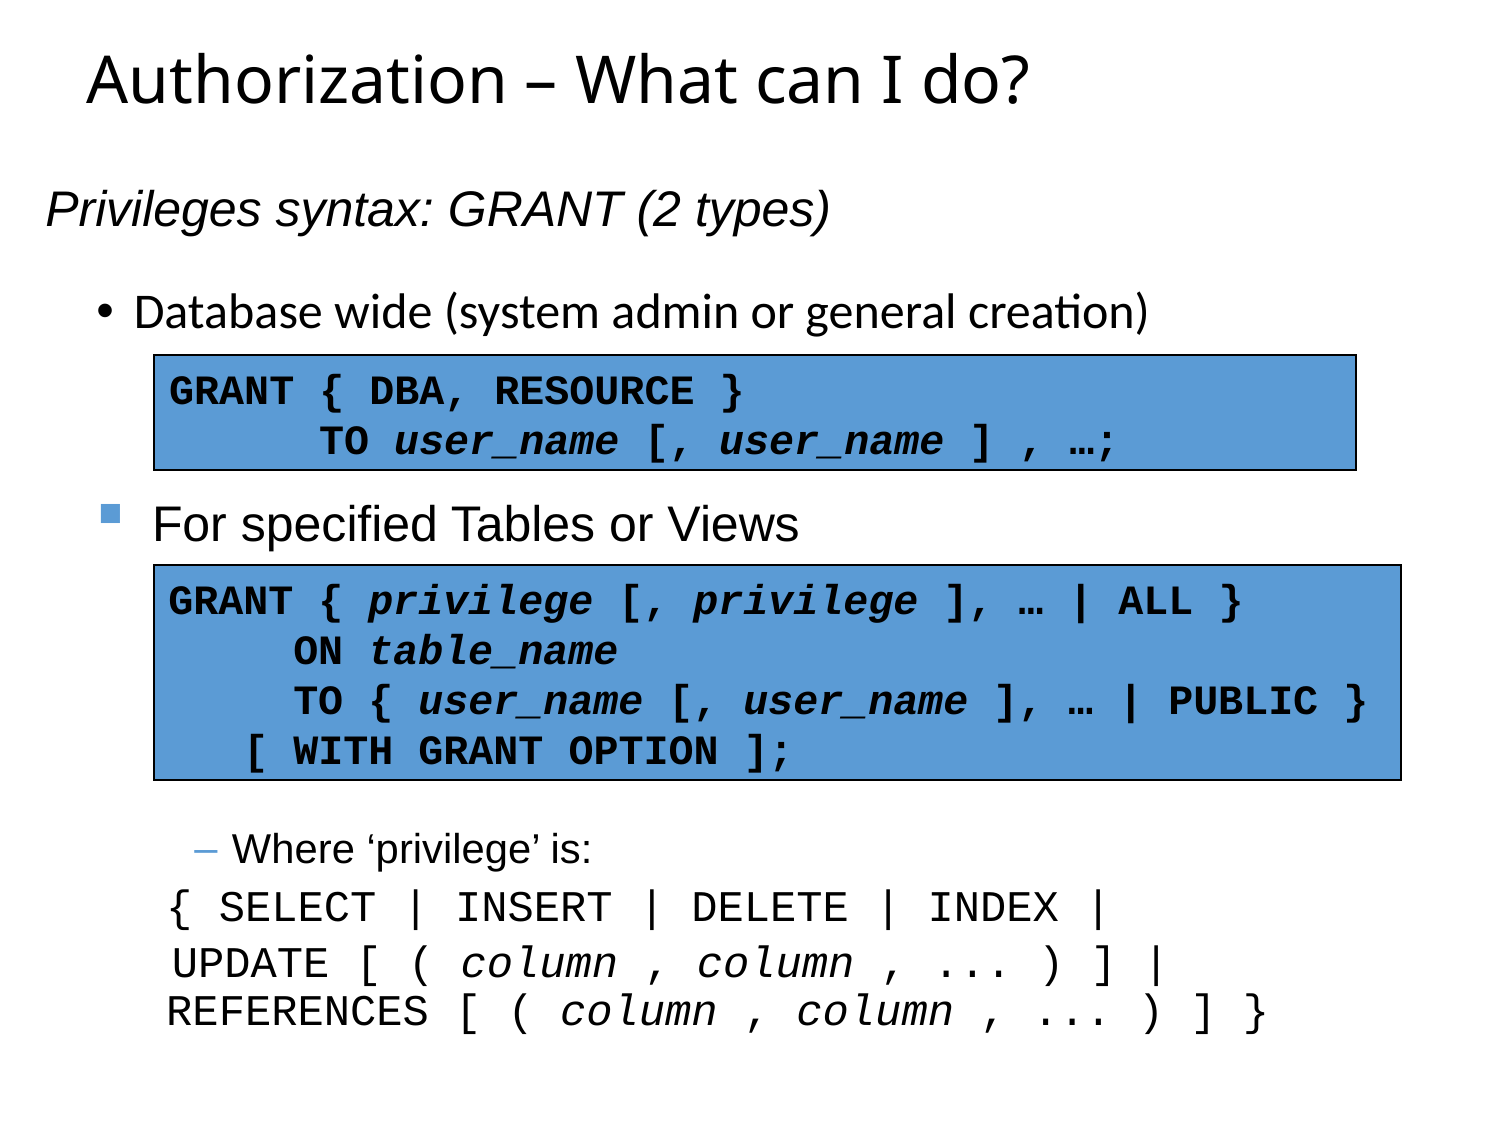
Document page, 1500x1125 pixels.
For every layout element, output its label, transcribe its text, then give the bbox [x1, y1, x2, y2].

text_box GRANT { privilege [, privilege ], … | ALL } ON table_name TO { user_name [, user_name ], … | PUBLIC } [ WITH GRANT OPTION ]; [153, 620, 1401, 780]
text_box Where ‘privilege’ is: { SELECT | INSERT | DELETE | INDEX | UPDATE [ ( column , column , ... ) ] | REFERENCES [ ( column , column , ... ) ] } [29, 820, 1373, 1081]
text_box GRANT { DBA, RESOURCE } TO user_name [, user_name ] , …; [154, 355, 1357, 470]
title Authorization – What can I do? [71, 39, 1485, 126]
list Database wide (system admin or general creation) [81, 278, 1413, 395]
text_box For specified Tables or Views [80, 490, 1417, 620]
text_box Privileges syntax: GRANT (2 types) [30, 168, 1461, 244]
